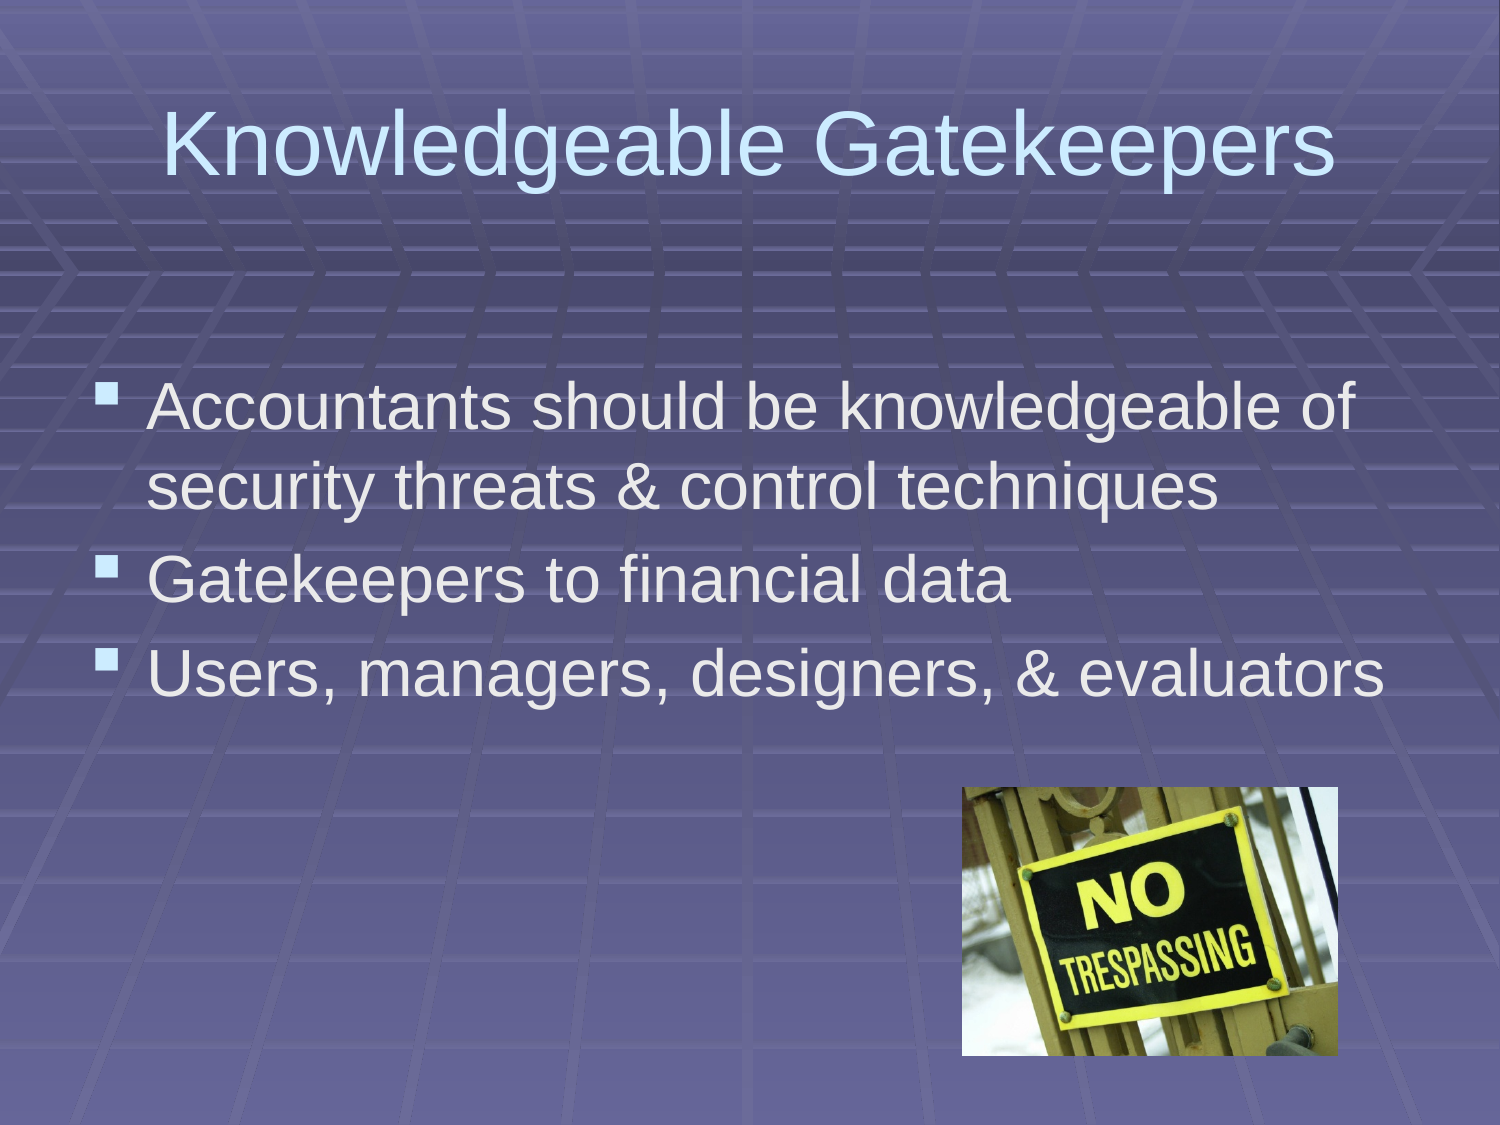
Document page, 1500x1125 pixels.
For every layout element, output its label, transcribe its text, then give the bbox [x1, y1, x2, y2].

list Accountants should be knowledgeable of security threats & control techniques Gatekeepers to financial data Users, managers, designers, & evaluators [74, 262, 1425, 1000]
picture [962, 787, 1338, 1056]
title Knowledgeable Gatekeepers [74, 44, 1425, 233]
